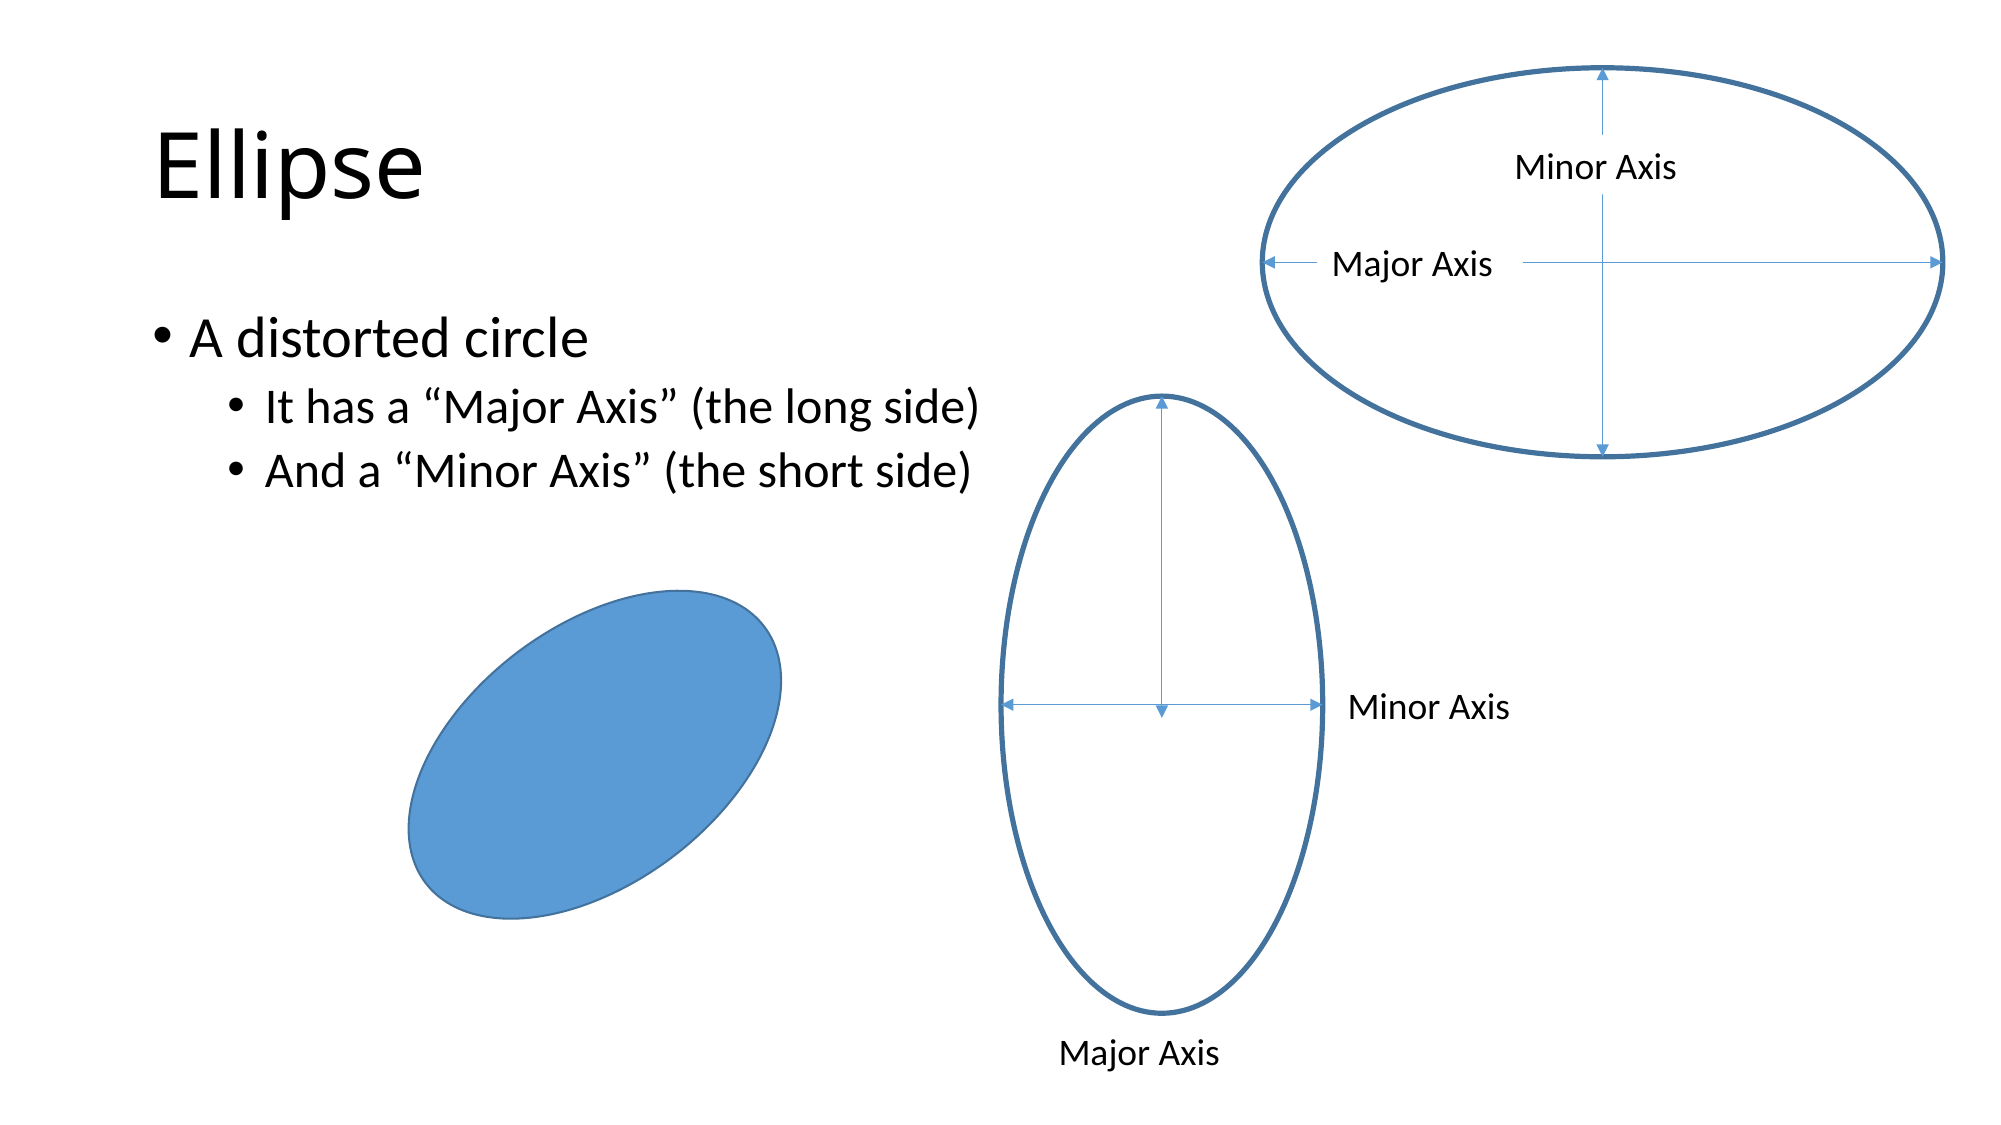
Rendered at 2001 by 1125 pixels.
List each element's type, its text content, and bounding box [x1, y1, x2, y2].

text_box [407, 589, 783, 920]
title Ellipse [137, 59, 1863, 278]
text_box Minor Axis [1332, 674, 1543, 735]
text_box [1262, 67, 1943, 457]
text_box [1000, 395, 1324, 1015]
text_box Major Axis [1043, 1020, 1280, 1080]
list A distorted circle It has a “Major Axis” (the long side) And a “Minor Axis” (the short side) [137, 299, 1863, 1014]
